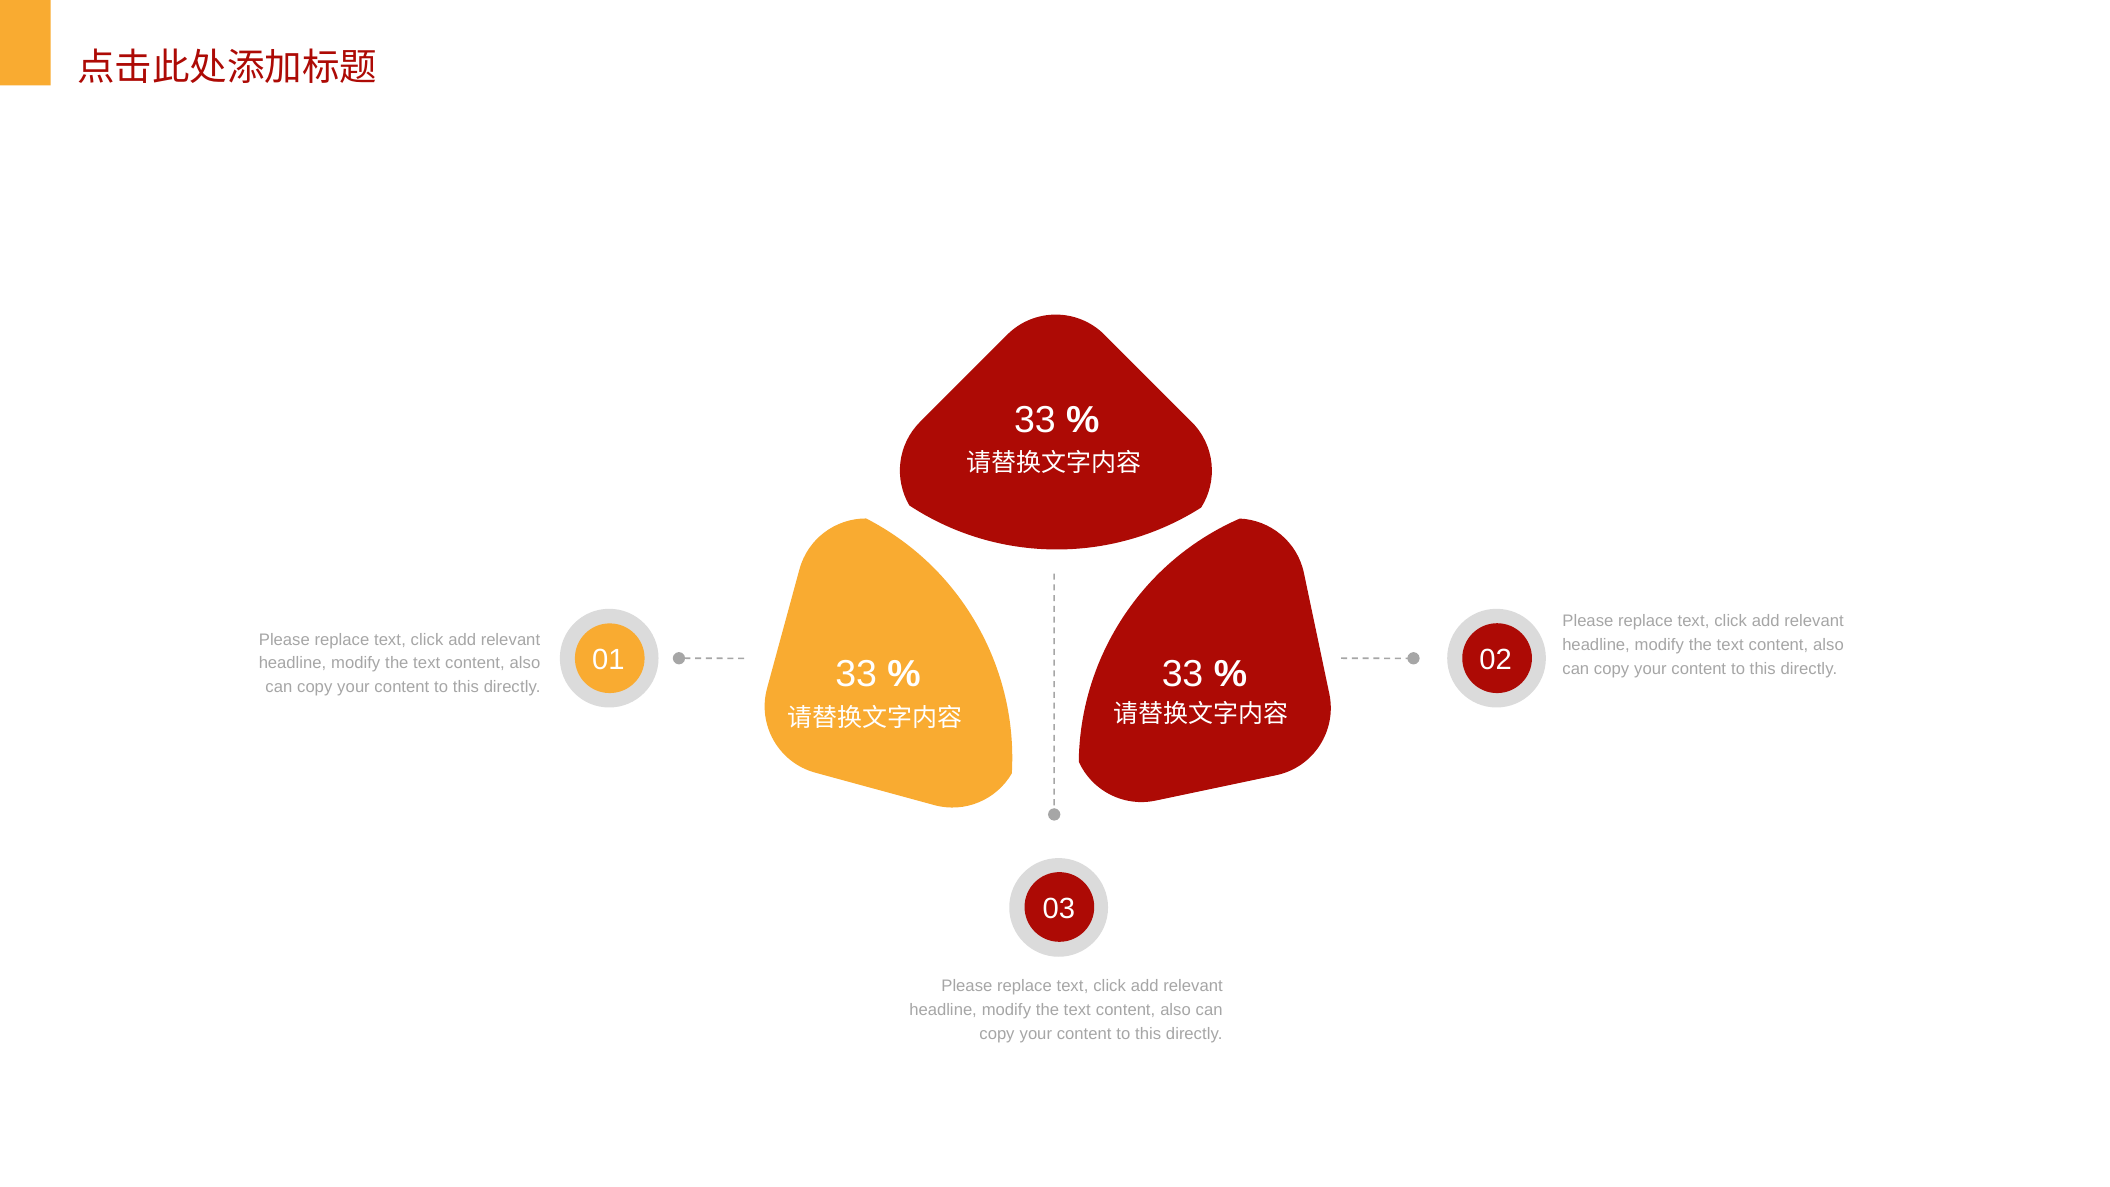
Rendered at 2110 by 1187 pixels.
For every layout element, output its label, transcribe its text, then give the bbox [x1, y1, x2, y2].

text_box [1024, 872, 1095, 942]
text_box 01 [585, 634, 633, 683]
text_box [764, 518, 1013, 808]
text_box 02 [1473, 634, 1520, 683]
text_box [1407, 652, 1420, 665]
text_box [1078, 518, 1331, 803]
text_box 33 % [803, 621, 953, 694]
text_box [899, 314, 1212, 550]
text_box 33 % [982, 368, 1131, 441]
text_box Please replace text, click add relevant headline, modify the text content, also can copy your content to this directly. [874, 970, 1224, 1043]
text_box [1447, 608, 1546, 708]
text_box [574, 623, 645, 694]
text_box 点击此处添加标题 [62, 35, 417, 94]
text_box [559, 608, 659, 708]
text_box Please replace text, click add relevant headline, modify the text content, also can copy your content to this directly. [1562, 605, 1870, 678]
text_box 请替换文字内容 [784, 697, 970, 735]
text_box [1462, 623, 1532, 694]
text_box 请替换文字内容 [1110, 693, 1296, 731]
text_box [1047, 807, 1061, 821]
text_box [1009, 858, 1109, 957]
text_box 03 [1036, 884, 1083, 931]
text_box [672, 652, 691, 665]
text_box 请替换文字内容 [963, 442, 1149, 480]
text_box 33 % [1130, 621, 1279, 694]
text_box Please replace text, click add relevant headline, modify the text content, also can copy your content to this directly. [233, 624, 541, 697]
